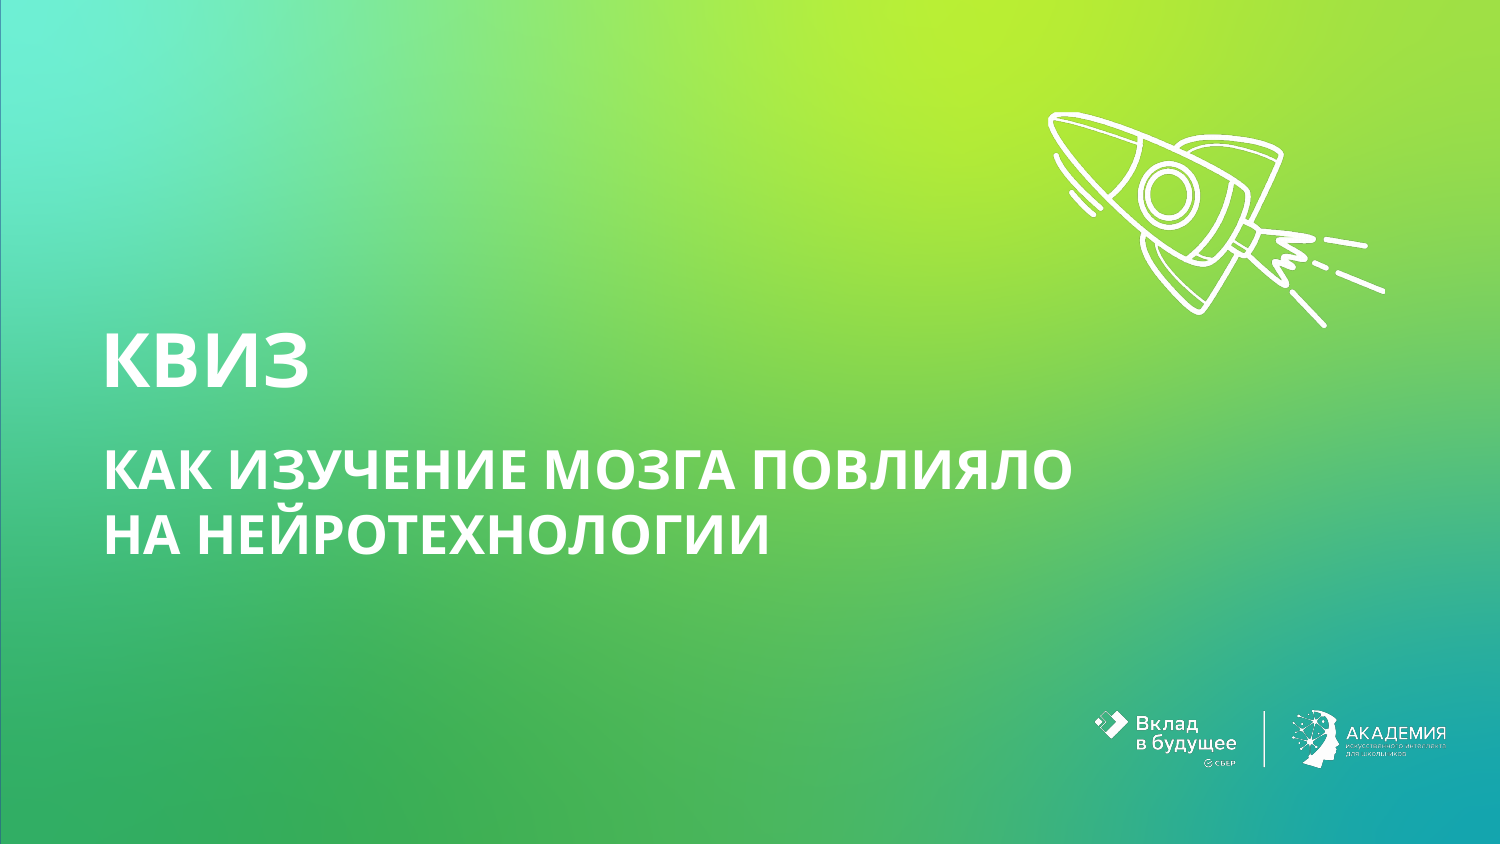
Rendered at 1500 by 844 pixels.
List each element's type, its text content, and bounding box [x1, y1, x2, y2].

title КВИЗ [92, 304, 1367, 415]
picture [0, 0, 1500, 844]
text_box КАК ИЗУЧЕНИЕ МОЗГА ПОВЛИЯЛО НА НЕЙРОТЕХНОЛОГИИ [96, 429, 1190, 572]
